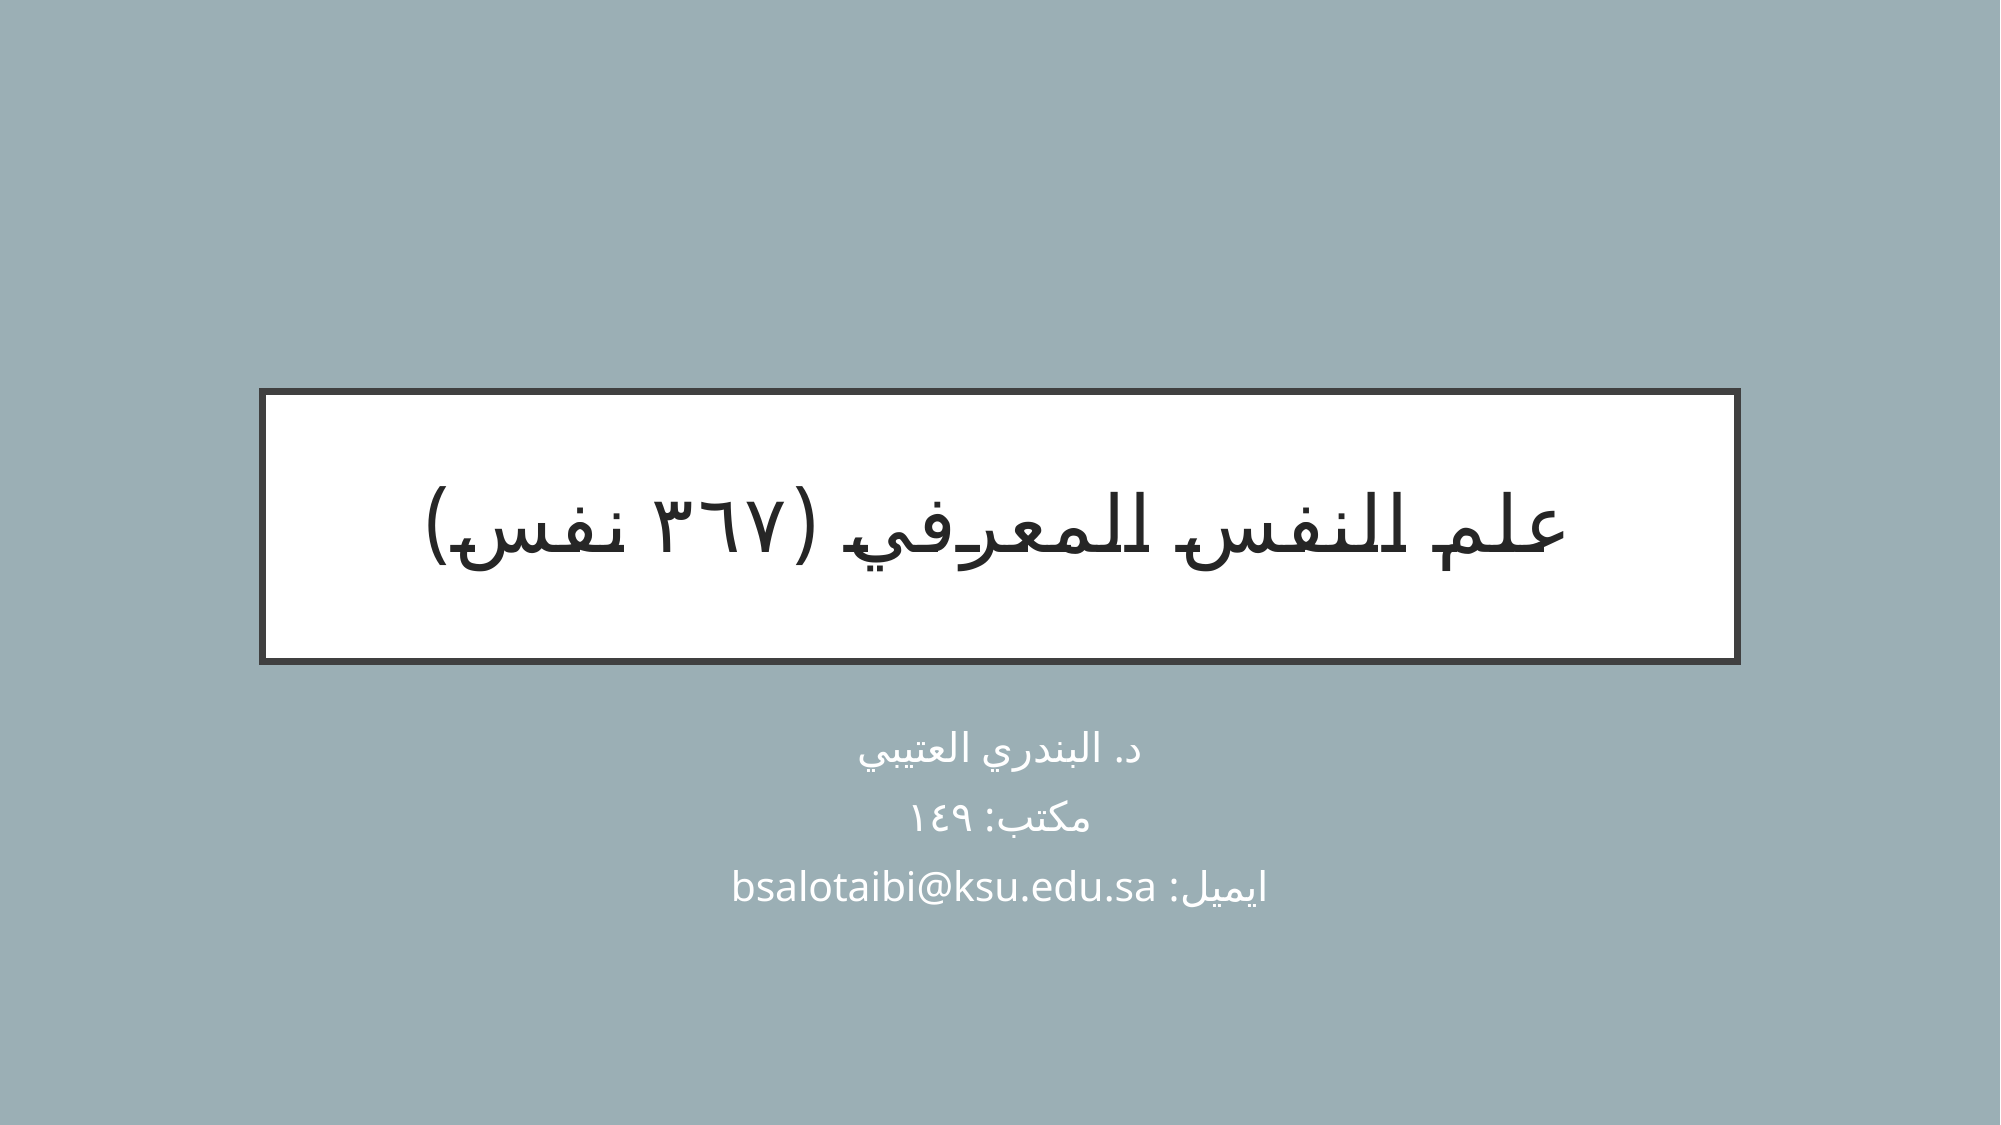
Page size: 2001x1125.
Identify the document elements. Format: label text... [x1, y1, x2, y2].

subtitle د. البندري العتيبي مكتب: ١٤٩ ايميل: bsalotaibi@ksu.edu.sa [442, 713, 1558, 918]
title علم النفس المعرفي (٣٦٧ نفس) [259, 388, 1741, 665]
